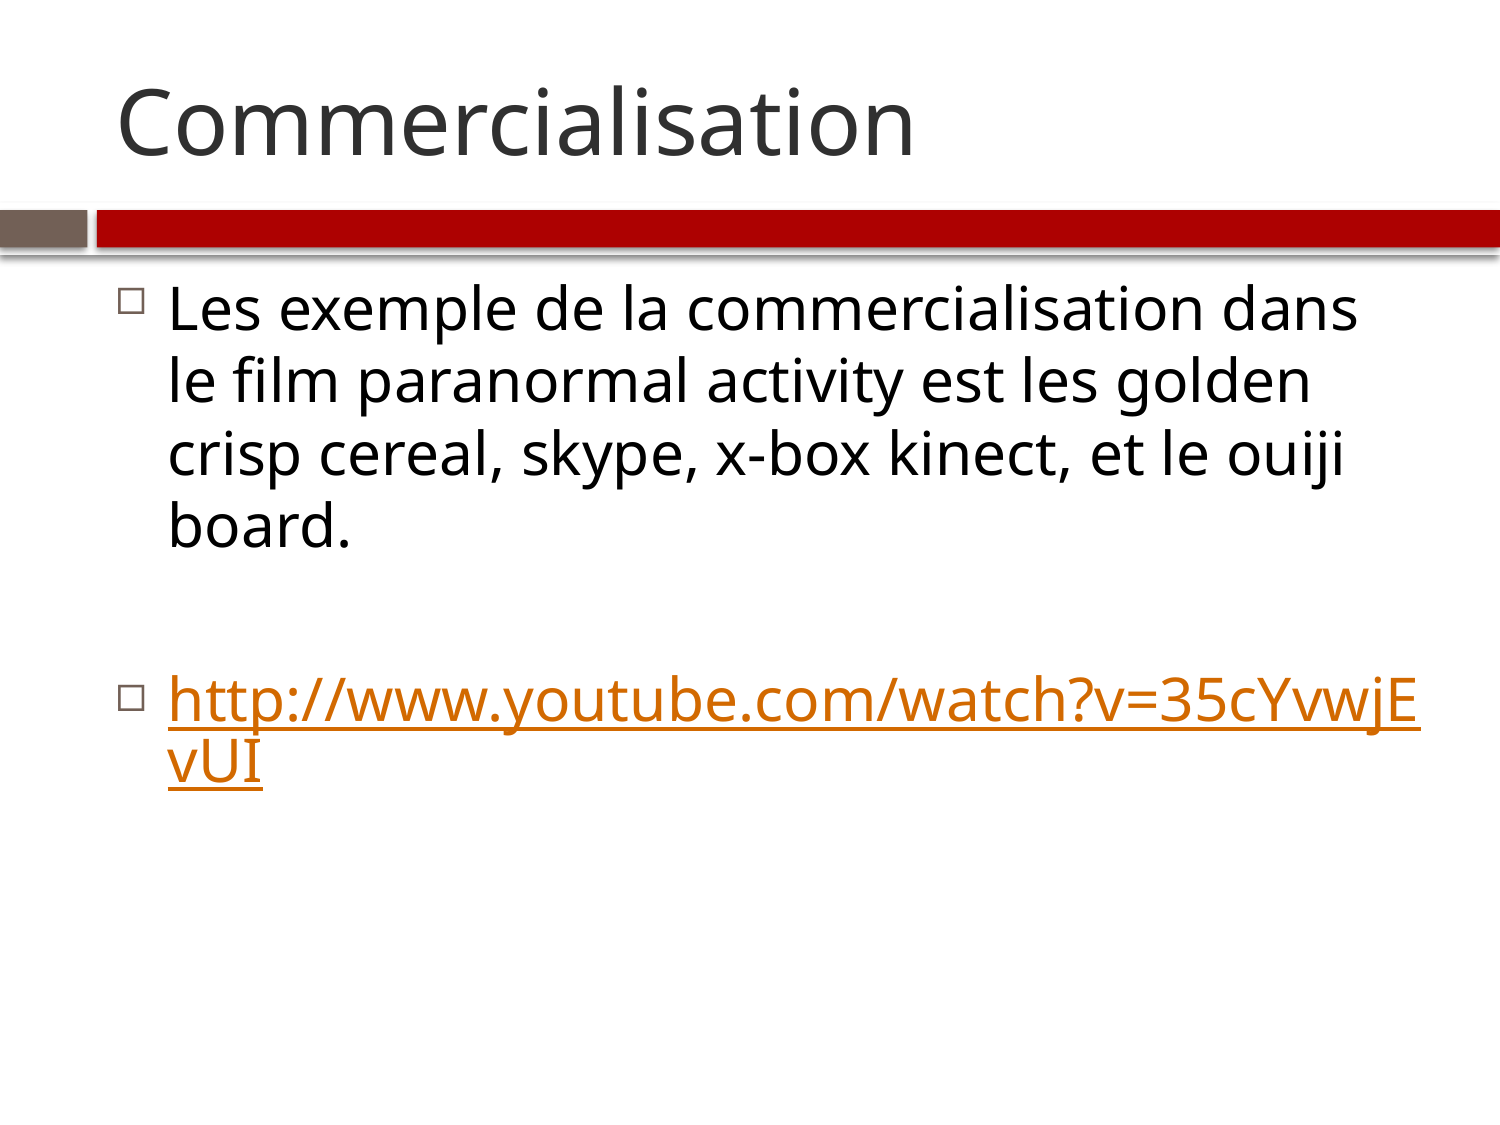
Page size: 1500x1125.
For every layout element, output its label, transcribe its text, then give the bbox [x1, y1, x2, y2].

title Commercialisation [100, 37, 1438, 200]
list Les exemple de la commercialisation dans le film paranormal activity est les golden crisp cereal, skype, x-box kinect, et le ouiji board. http://www.youtube.com/watch?v=35cYvwjEvUI [100, 262, 1438, 1000]
